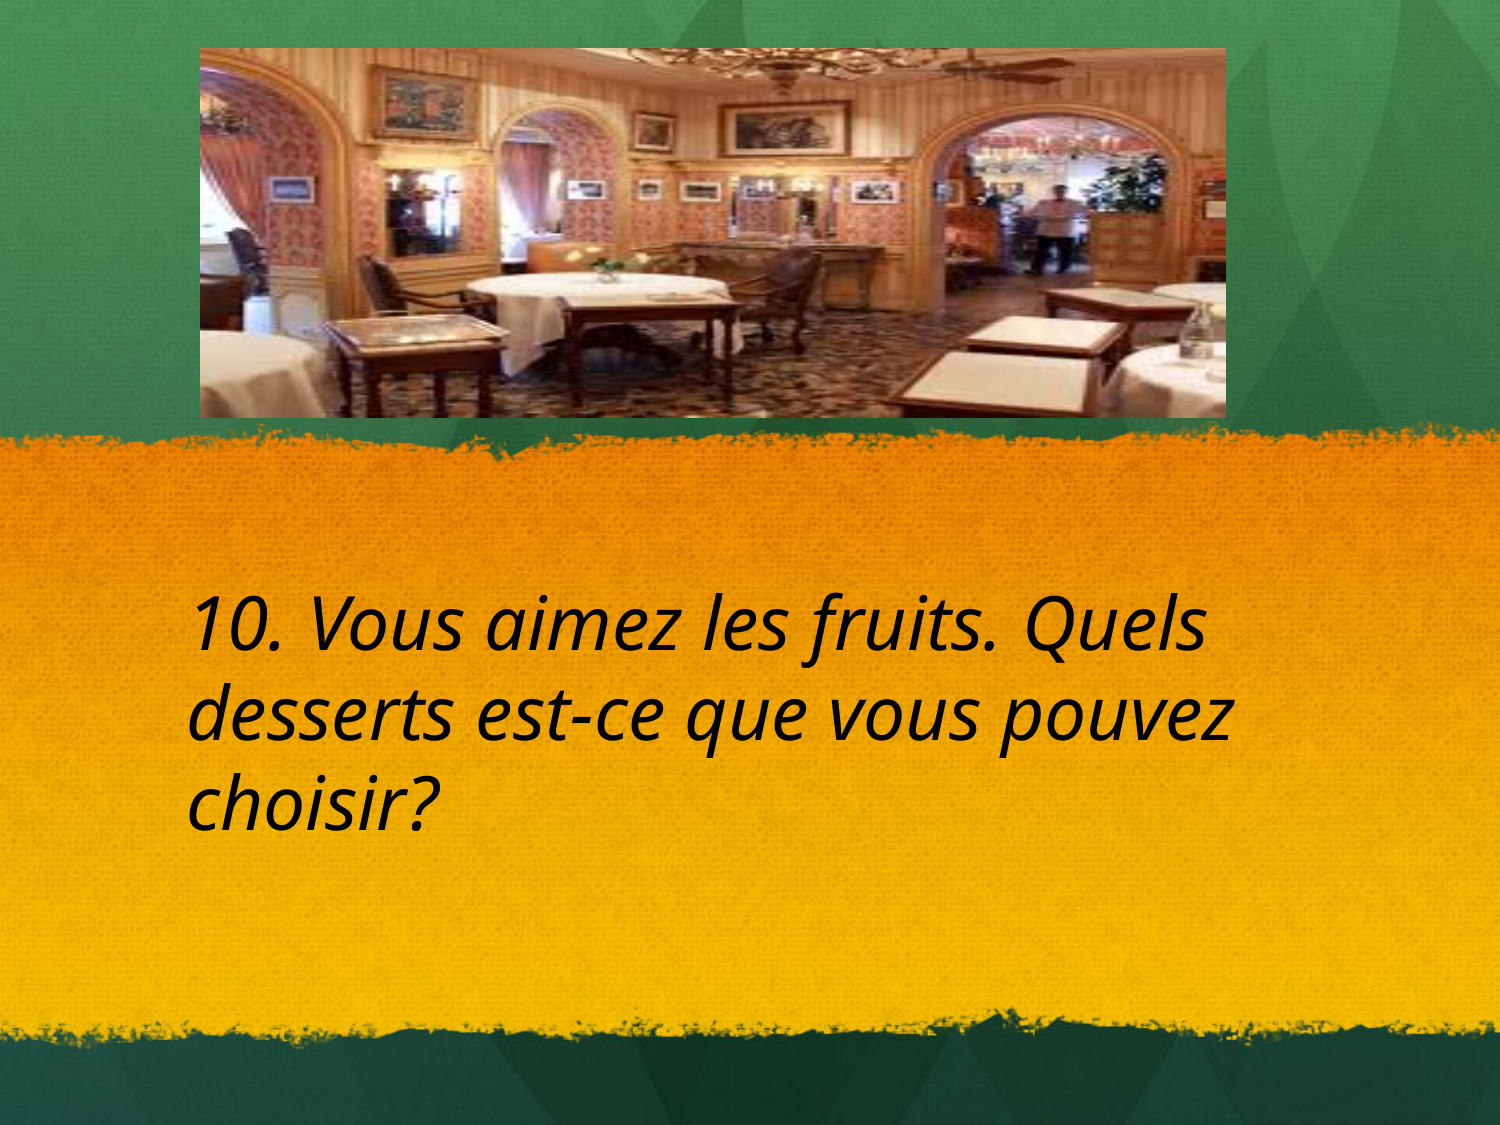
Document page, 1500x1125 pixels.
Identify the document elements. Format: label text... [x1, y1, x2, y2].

picture [0, 0, 1500, 1125]
text_box 10. Vous aimez les fruits. Quels desserts est-ce que vous pouvez choisir? [171, 567, 1378, 854]
